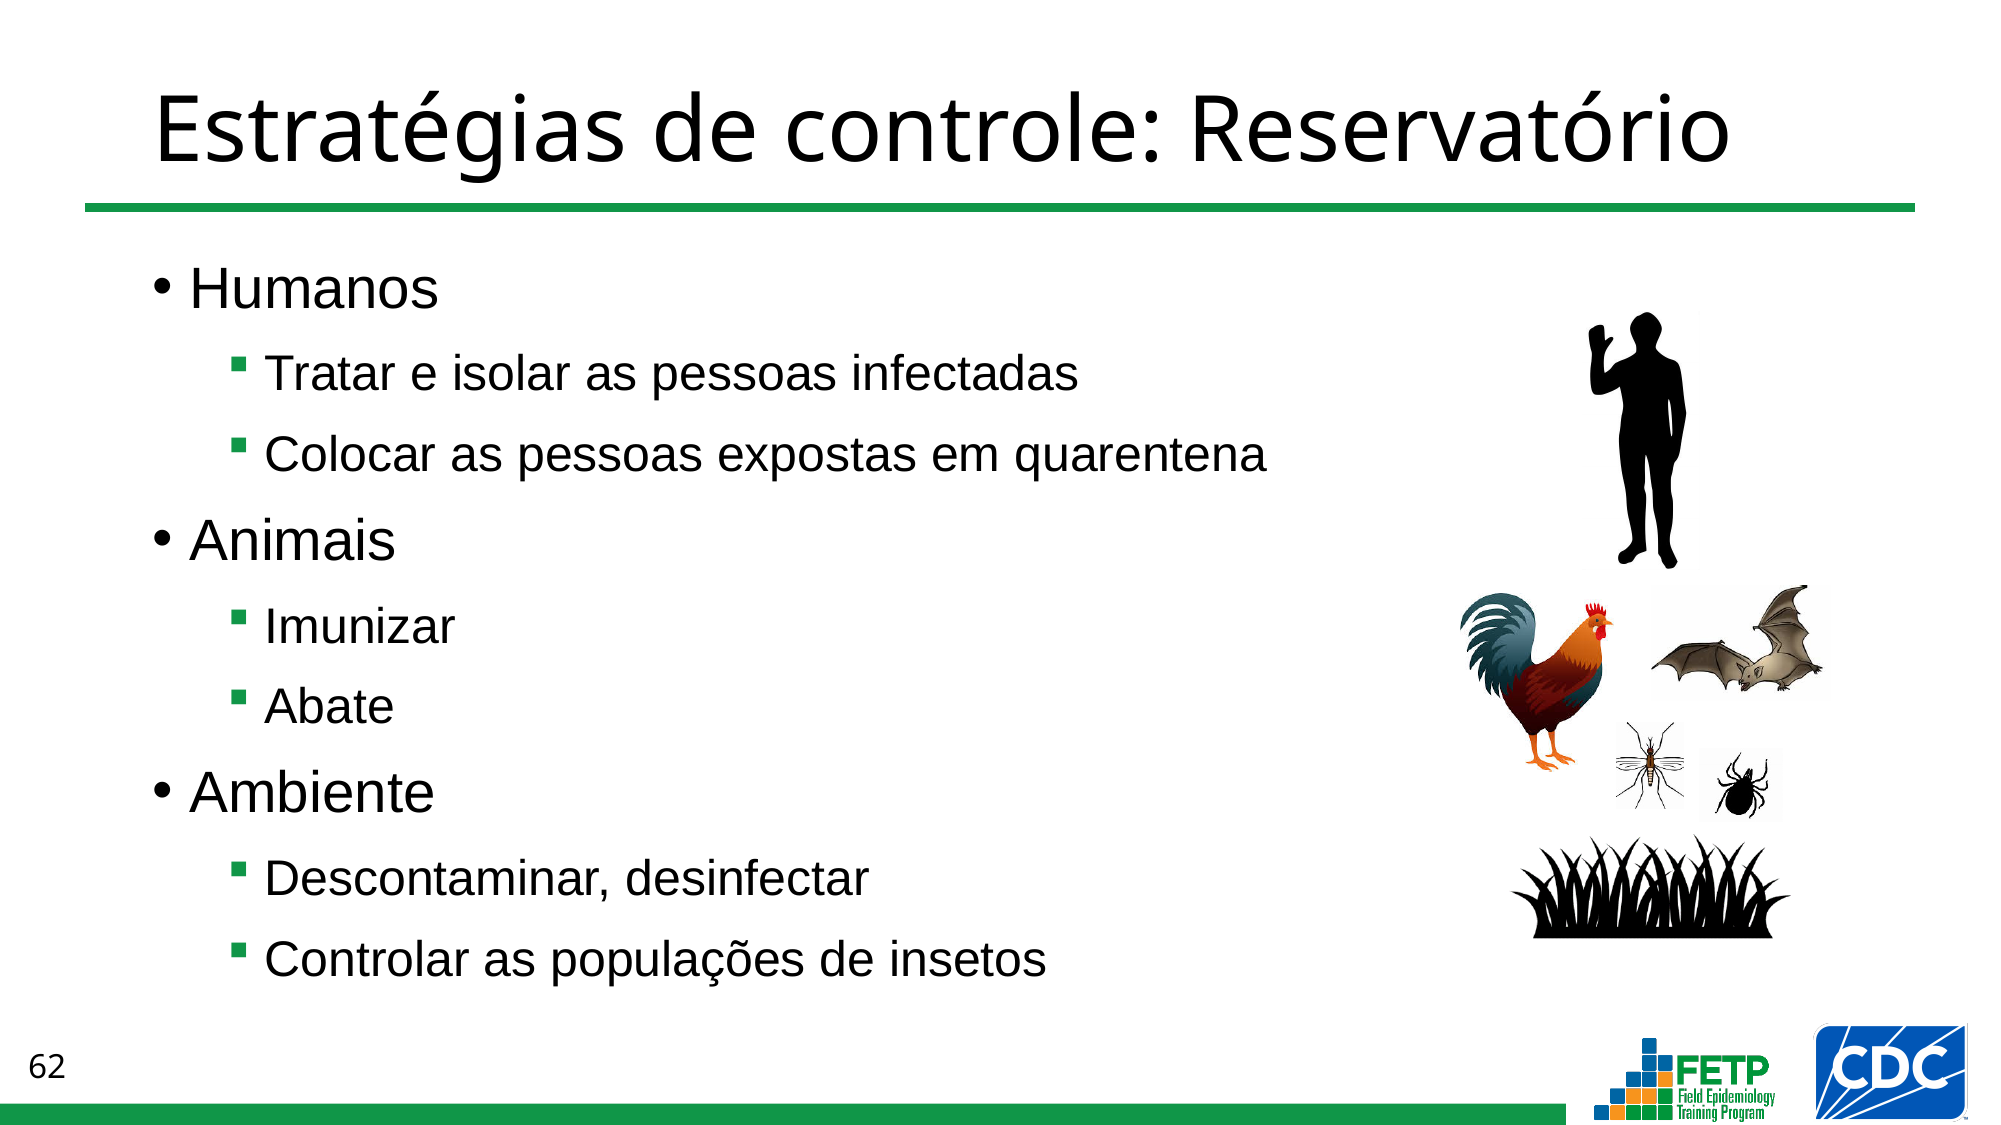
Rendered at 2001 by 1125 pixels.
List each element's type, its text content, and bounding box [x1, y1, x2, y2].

picture [1616, 722, 1684, 810]
picture [1594, 1038, 1775, 1122]
title Estratégias de controle: Reservatório [137, 75, 1863, 207]
picture [1699, 748, 1783, 822]
picture [1582, 311, 1700, 570]
picture [1651, 585, 1831, 701]
picture [1813, 1023, 1968, 1122]
picture [1499, 830, 1799, 947]
picture [1460, 593, 1614, 772]
list Humanos Tratar e isolar as pessoas infectadas Colocar as pessoas expostas em quarentena Animais Imunizar Abate Ambiente Descontaminar, desinfectar Controlar as populações de insetos [137, 242, 1863, 1004]
